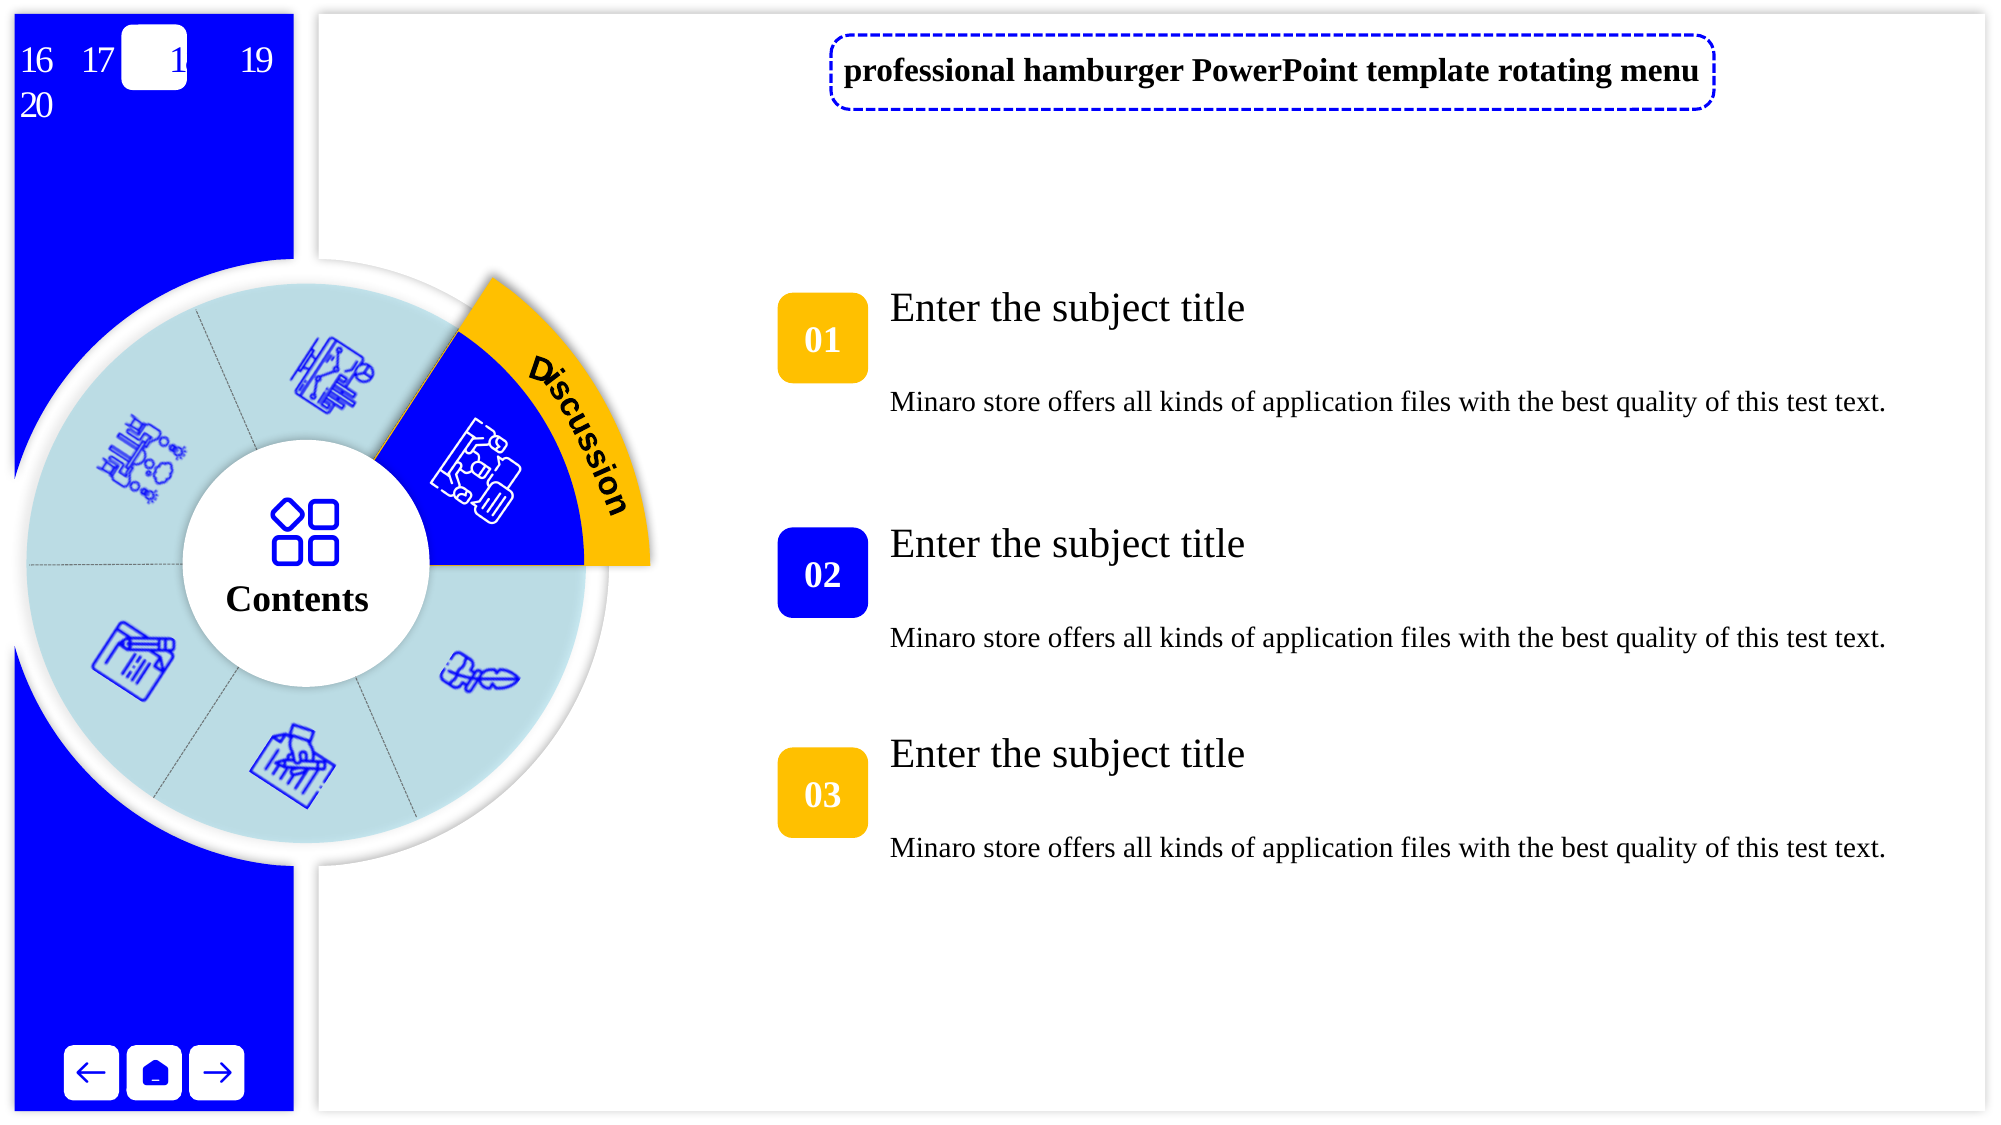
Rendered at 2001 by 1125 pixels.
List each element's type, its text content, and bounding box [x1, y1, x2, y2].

picture [202, 1056, 233, 1088]
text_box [26, 283, 586, 843]
text_box Enter the subject title Minaro store offers all kinds of application files with the best quality of this test text. [875, 271, 1933, 425]
picture [75, 1057, 107, 1088]
text_box [830, 96, 1715, 111]
text_box Enter the subject title Minaro store offers all kinds of application files with the best quality of this test text. [875, 718, 1933, 871]
text_box professional hamburger PowerPoint template rotating menu [829, 41, 1829, 96]
text_box 03 [776, 746, 870, 840]
text_box 02 [776, 526, 870, 619]
picture [444, 431, 525, 512]
text_box 01 [776, 291, 870, 385]
text_box 16 17 18 19 20 [4, 27, 304, 88]
text_box [834, 33, 1711, 41]
picture [140, 1056, 171, 1088]
text_box [586, 370, 652, 567]
picture [267, 494, 344, 571]
text_box Enter the subject title Minaro store offers all kinds of application files with the best quality of this test text. [875, 508, 1933, 661]
text_box [488, 276, 503, 283]
